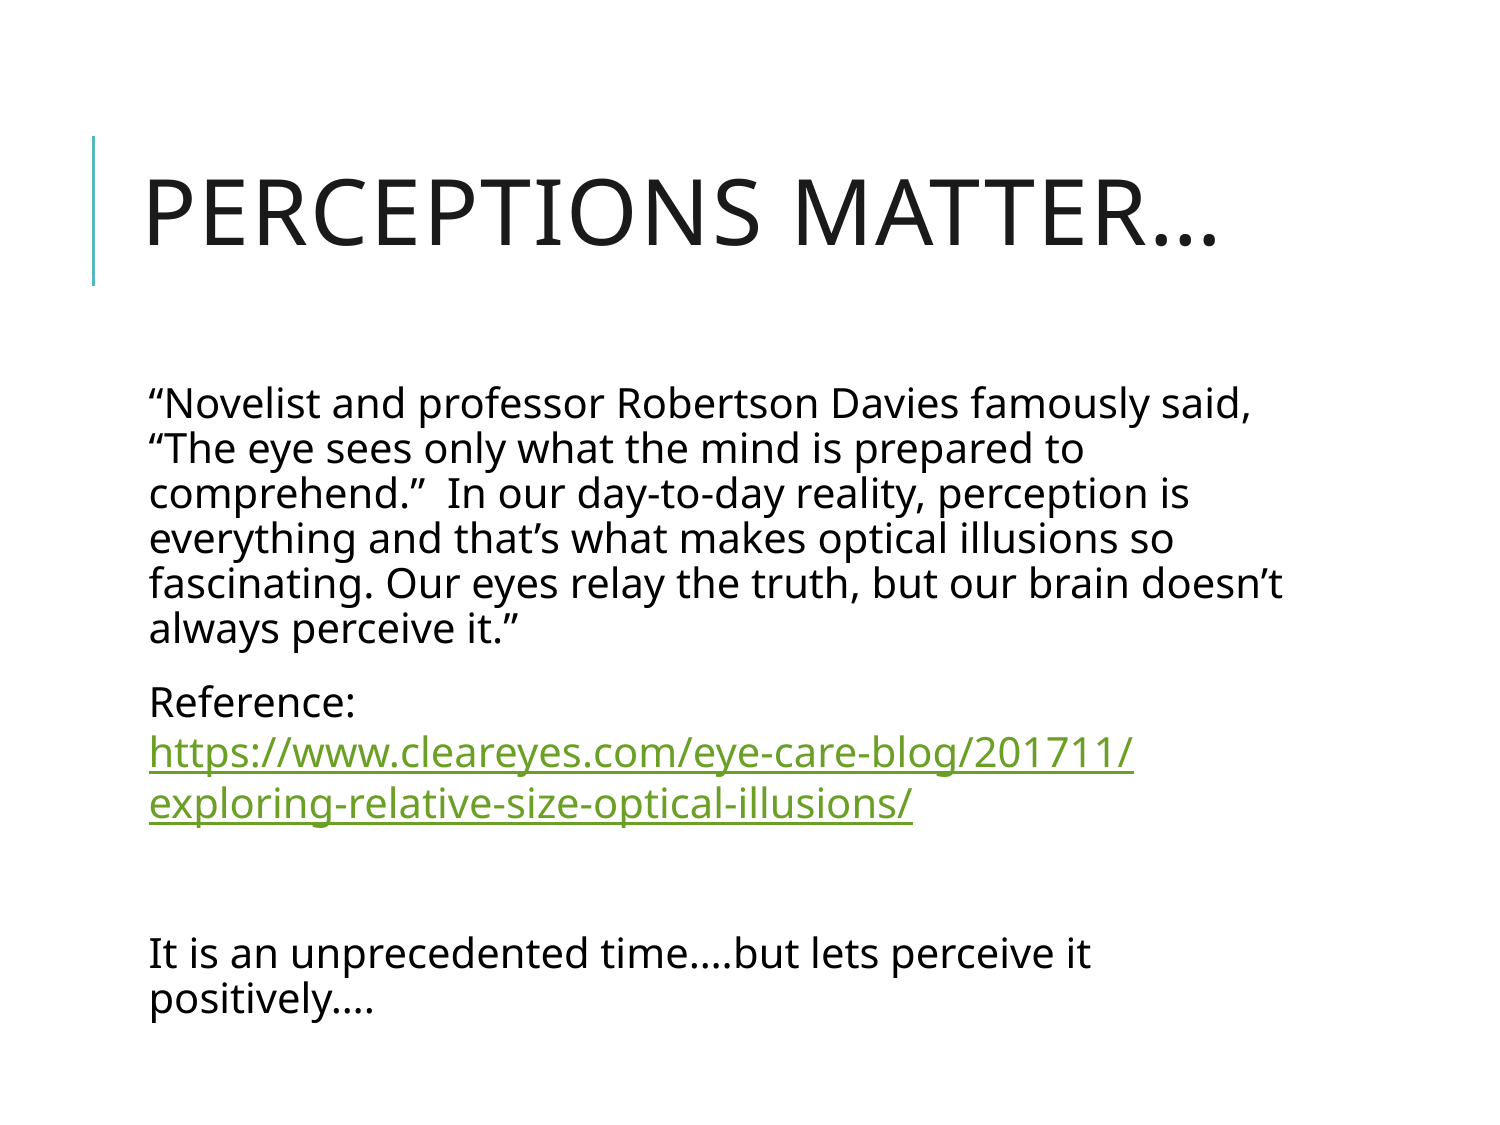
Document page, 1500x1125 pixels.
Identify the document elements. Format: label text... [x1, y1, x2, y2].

list “Novelist and professor Robertson Davies famously said, “The eye sees only what the mind is prepared to comprehend.” In our day-to-day reality, perception is everything and that’s what makes optical illusions so fascinating. Our eyes relay the truth, but our brain doesn’t always perceive it.” Reference: https://www.cleareyes.com/eye-care-blog/201711/exploring-relative-size-optical-illusions/ It is an unprecedented time….but lets perceive it positively…. [126, 375, 1322, 1035]
title Perceptions matter… [126, 96, 1322, 342]
